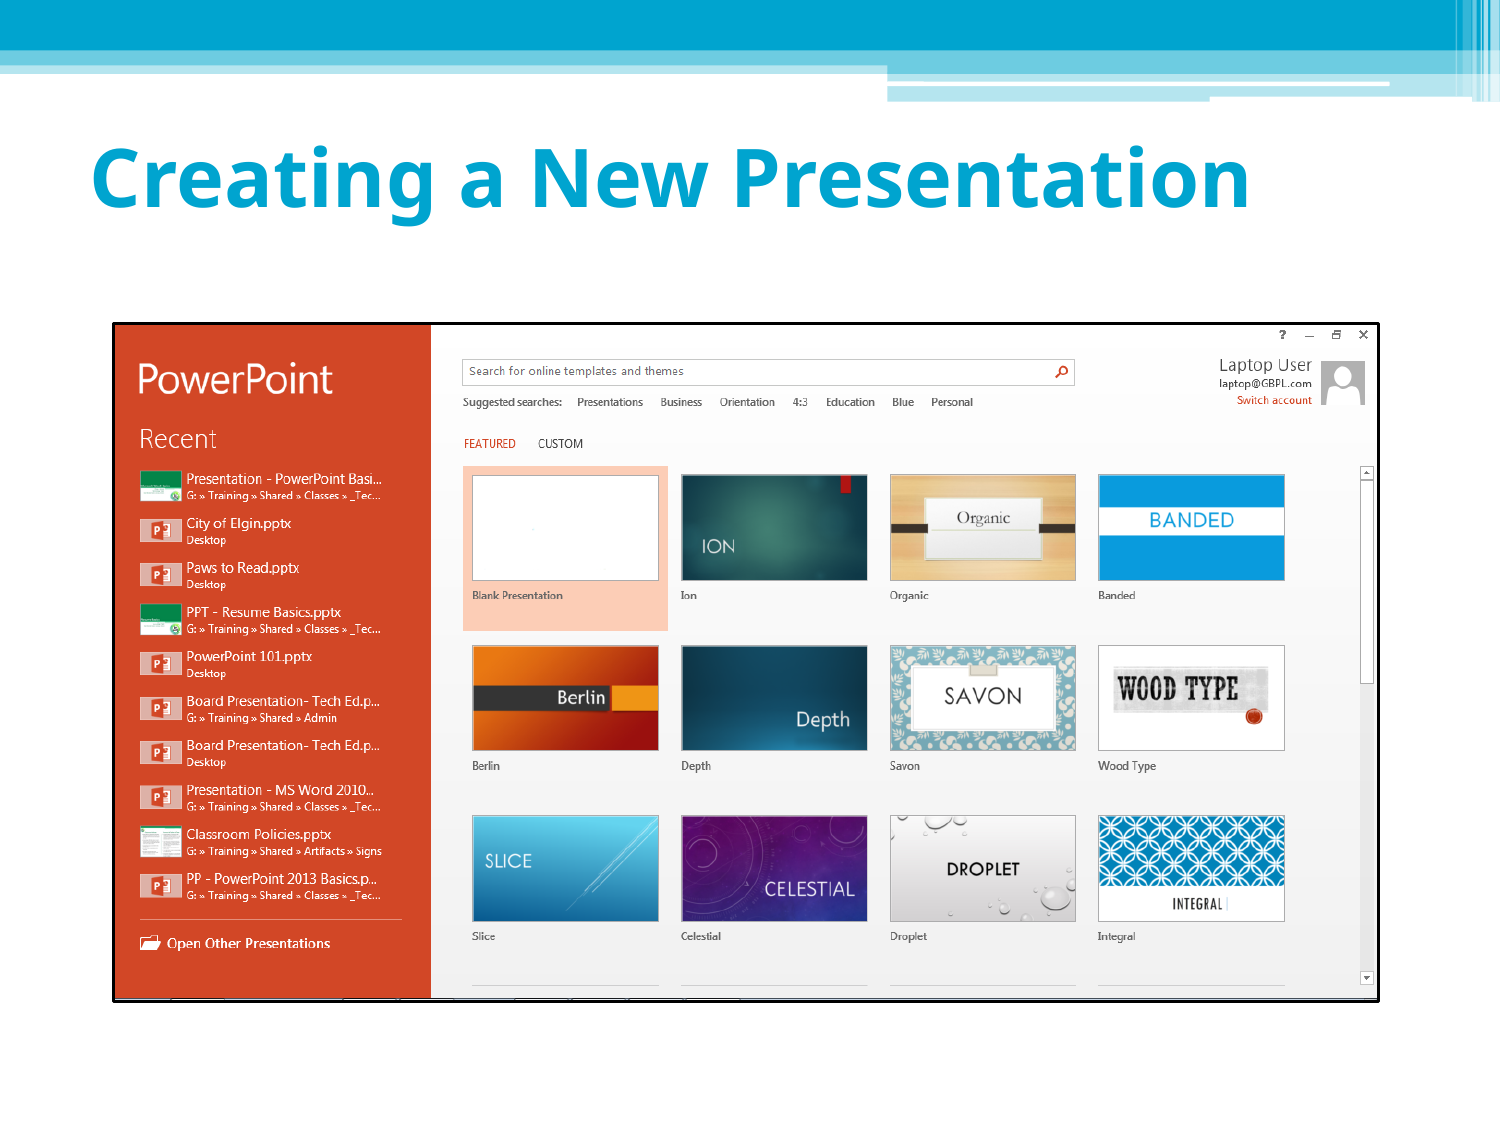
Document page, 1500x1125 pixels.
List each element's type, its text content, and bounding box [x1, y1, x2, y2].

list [115, 324, 1377, 1000]
title Creating a New Presentation [75, 87, 1425, 263]
